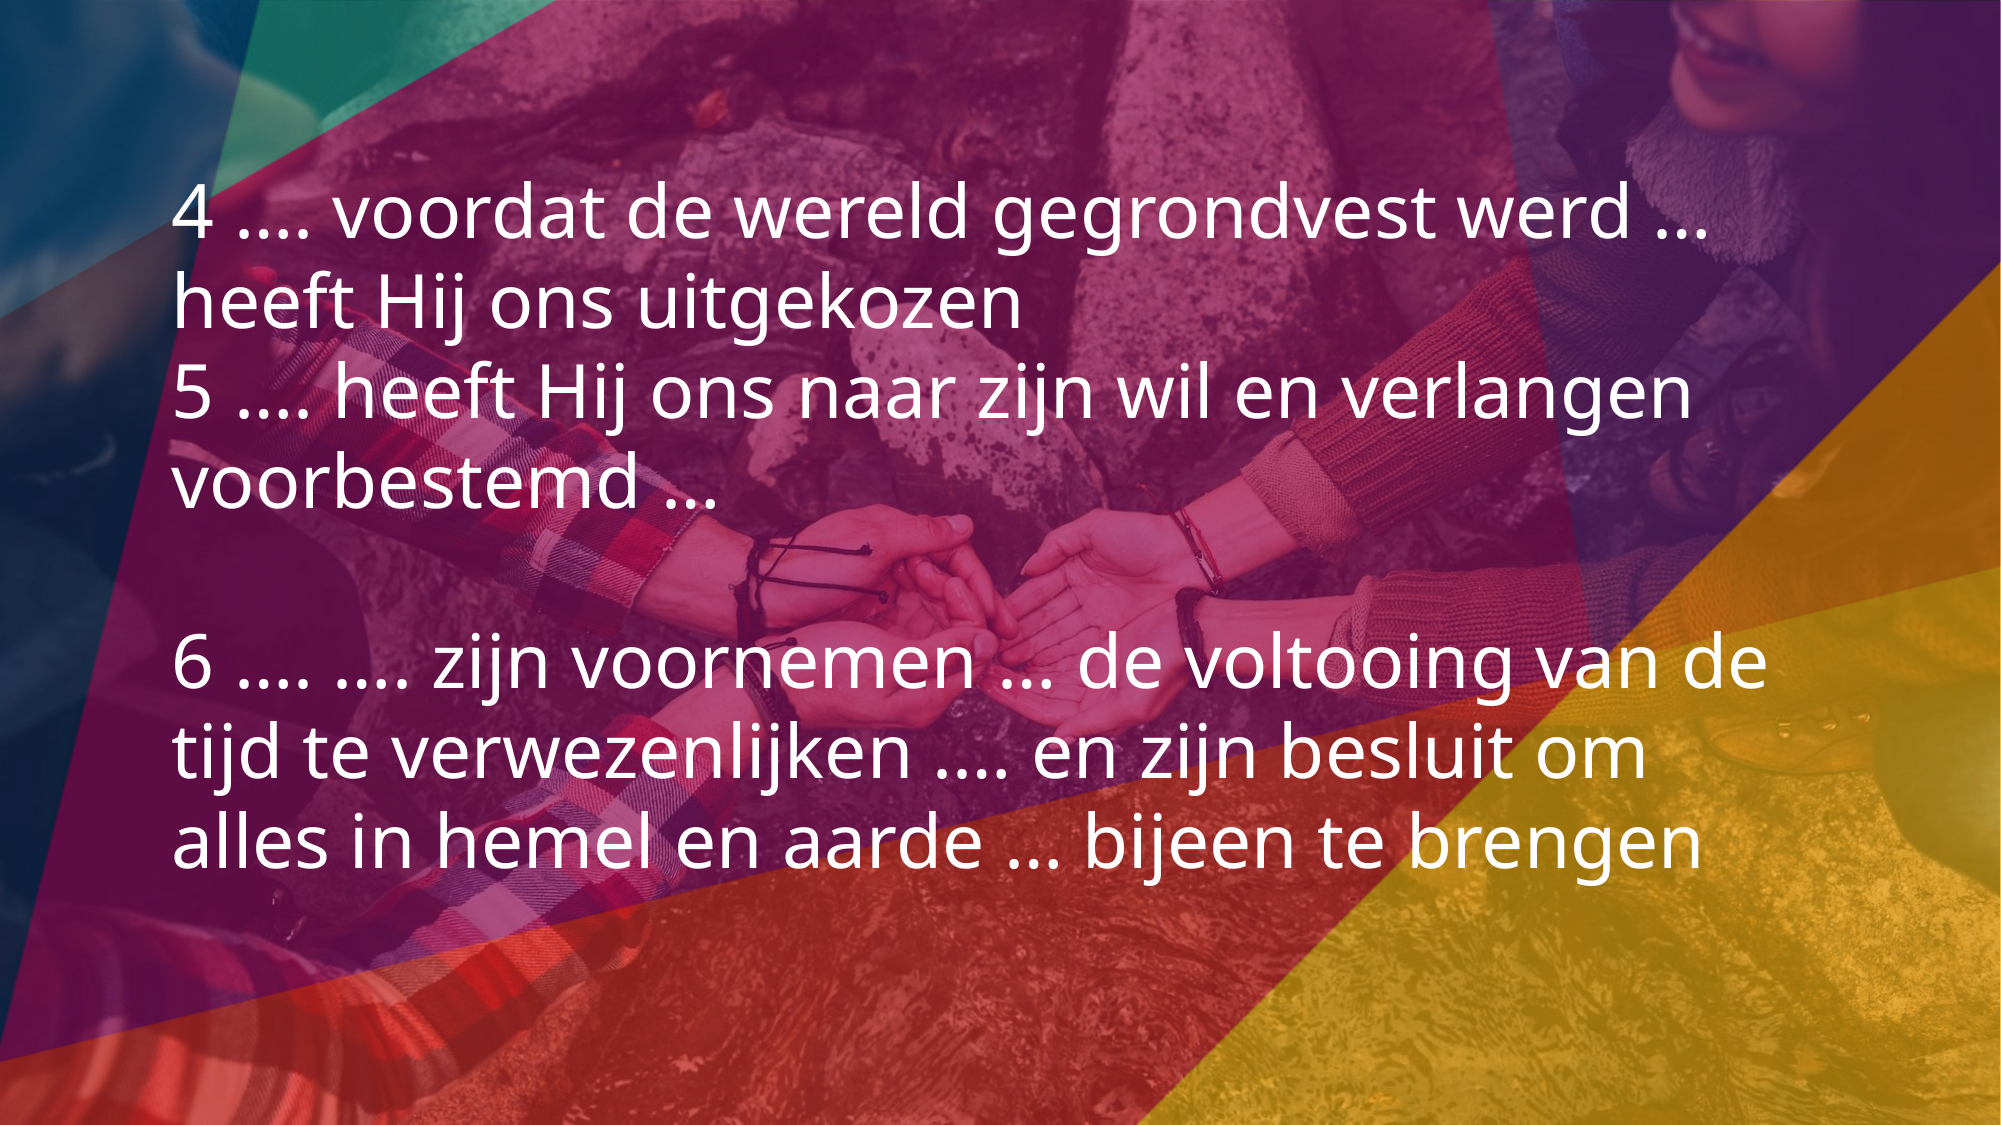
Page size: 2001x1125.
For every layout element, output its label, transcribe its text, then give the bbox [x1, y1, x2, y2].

text_box 4 …. voordat de wereld gegrondvest werd … heeft Hij ons uitgekozen 5 …. heeft Hij ons naar zijn wil en verlangen voorbestemd … 6 …. …. zijn voornemen … de voltooing van de tijd te verwezenlijken .… en zijn besluit om alles in hemel en aarde … bijeen te brengen [157, 155, 1843, 1071]
picture [0, 0, 2001, 1125]
